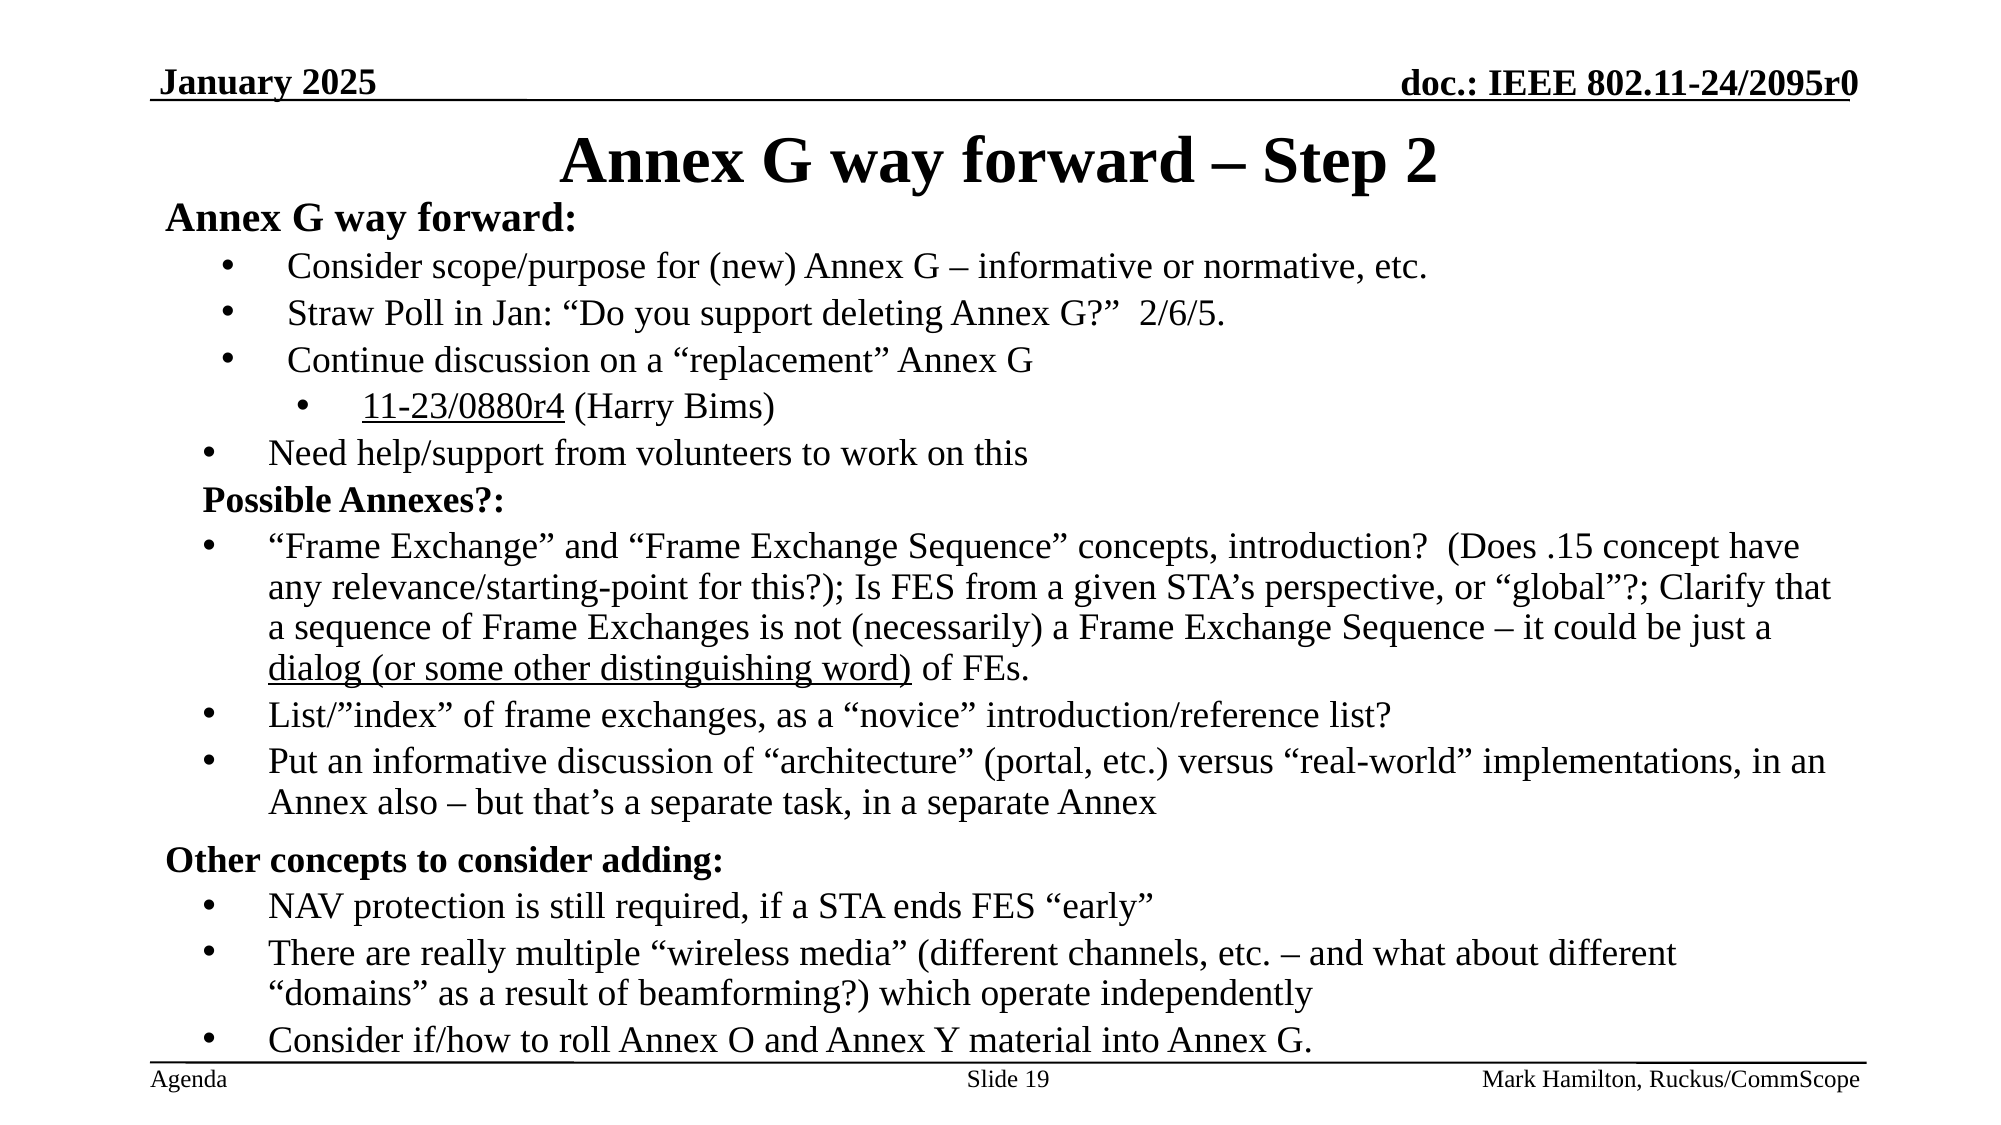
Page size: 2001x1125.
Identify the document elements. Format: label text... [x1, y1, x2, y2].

list Annex G way forward: Consider scope/purpose for (new) Annex G – informative or normative, etc. Straw Poll in Jan: “Do you support deleting Annex G?” 2/6/5. Continue discussion on a “replacement” Annex G 11-23/0880r4 (Harry Bims) Need help/support from volunteers to work on this Possible Annexes?: “Frame Exchange” and “Frame Exchange Sequence” concepts, introduction? (Does .15 concept have any relevance/starting-point for this?); Is FES from a given STA’s perspective, or “global”?; Clarify that a sequence of Frame Exchanges is not (necessarily) a Frame Exchange Sequence – it could be just a dialog (or some other distinguishing word) of FEs. List/”index” of frame exchanges, as a “novice” introduction/reference list? Put an informative discussion of “architecture” (portal, etc.) versus “real-world” implementations, in an Annex also – but that’s a separate task, in a separate Annex Other concepts to consider adding: NAV protection is still required, if a STA ends FES “early” There are really multiple “wireless media” (different channels, etc. – and what about different “domains” as a result of beamforming?) which operate independently Consider if/how to roll Annex O and Annex Y material into Annex G. [149, 187, 1850, 1063]
title Annex G way forward – Step 2 [149, 112, 1850, 187]
slide_number Slide 19 [950, 1061, 1067, 1123]
